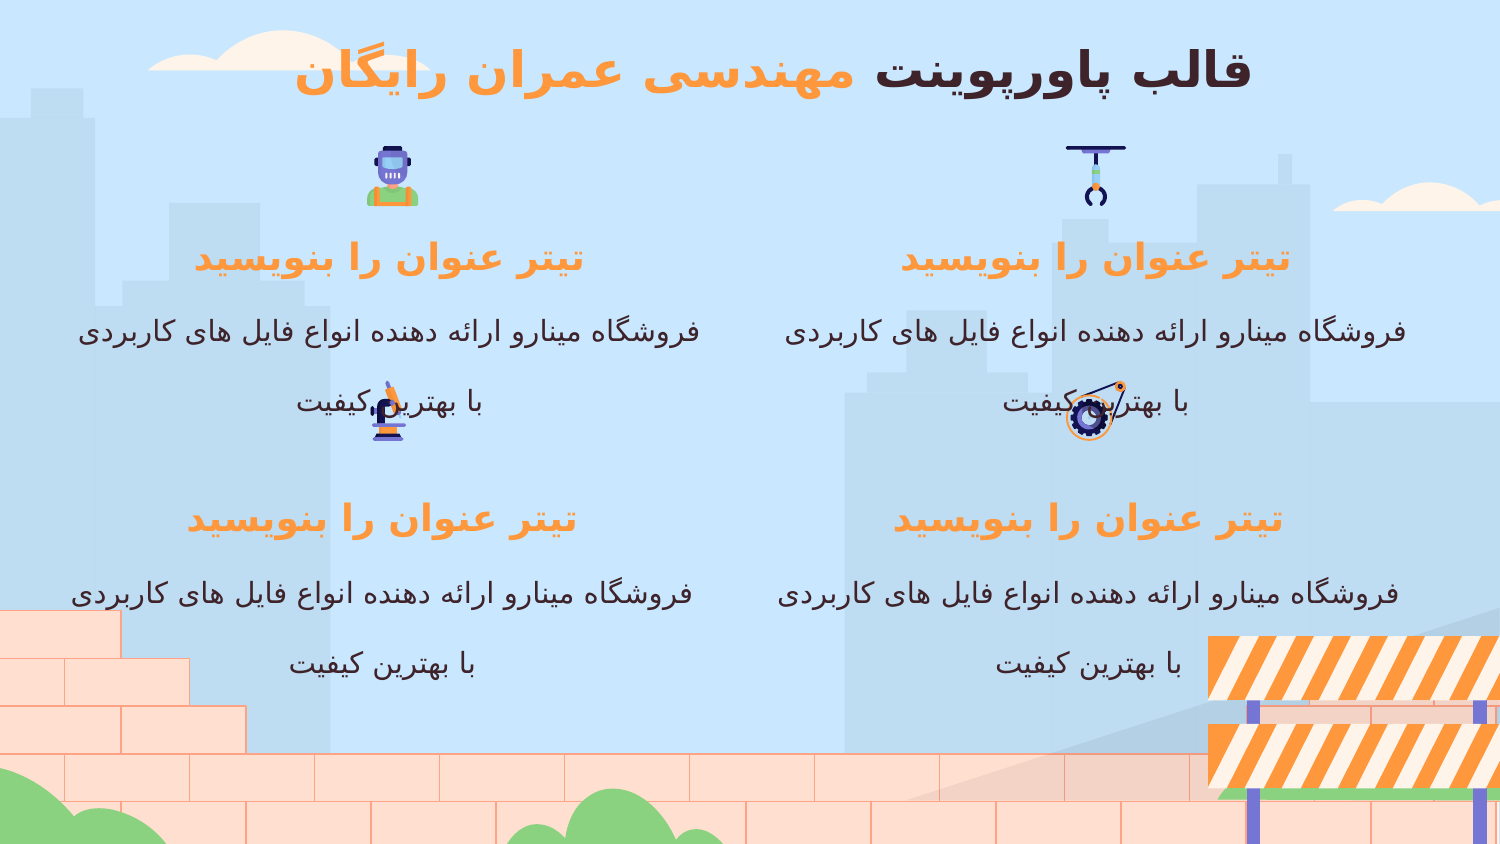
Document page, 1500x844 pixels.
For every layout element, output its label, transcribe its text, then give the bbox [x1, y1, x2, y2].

text_box قالب پاورپوینت مهندسی عمران رایگان [24, 0, 1500, 105]
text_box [1065, 145, 1127, 207]
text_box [1065, 380, 1127, 442]
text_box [366, 145, 419, 207]
text_box تیتر عنوان را بنویسید فروشگاه مینارو ارائه دهنده انواع فایل های کاربردی با بهترین کیفیت [767, 202, 1424, 425]
text_box تیتر عنوان را بنویسید فروشگاه مینارو ارائه دهنده انواع فایل های کاربردی با بهترین کیفیت [61, 202, 718, 425]
text_box تیتر عنوان را بنویسید فروشگاه مینارو ارائه دهنده انواع فایل های کاربردی با بهترین کیفیت [760, 464, 1417, 687]
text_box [370, 380, 407, 442]
text_box تیتر عنوان را بنویسید فروشگاه مینارو ارائه دهنده انواع فایل های کاربردی با بهترین کیفیت [54, 464, 711, 687]
